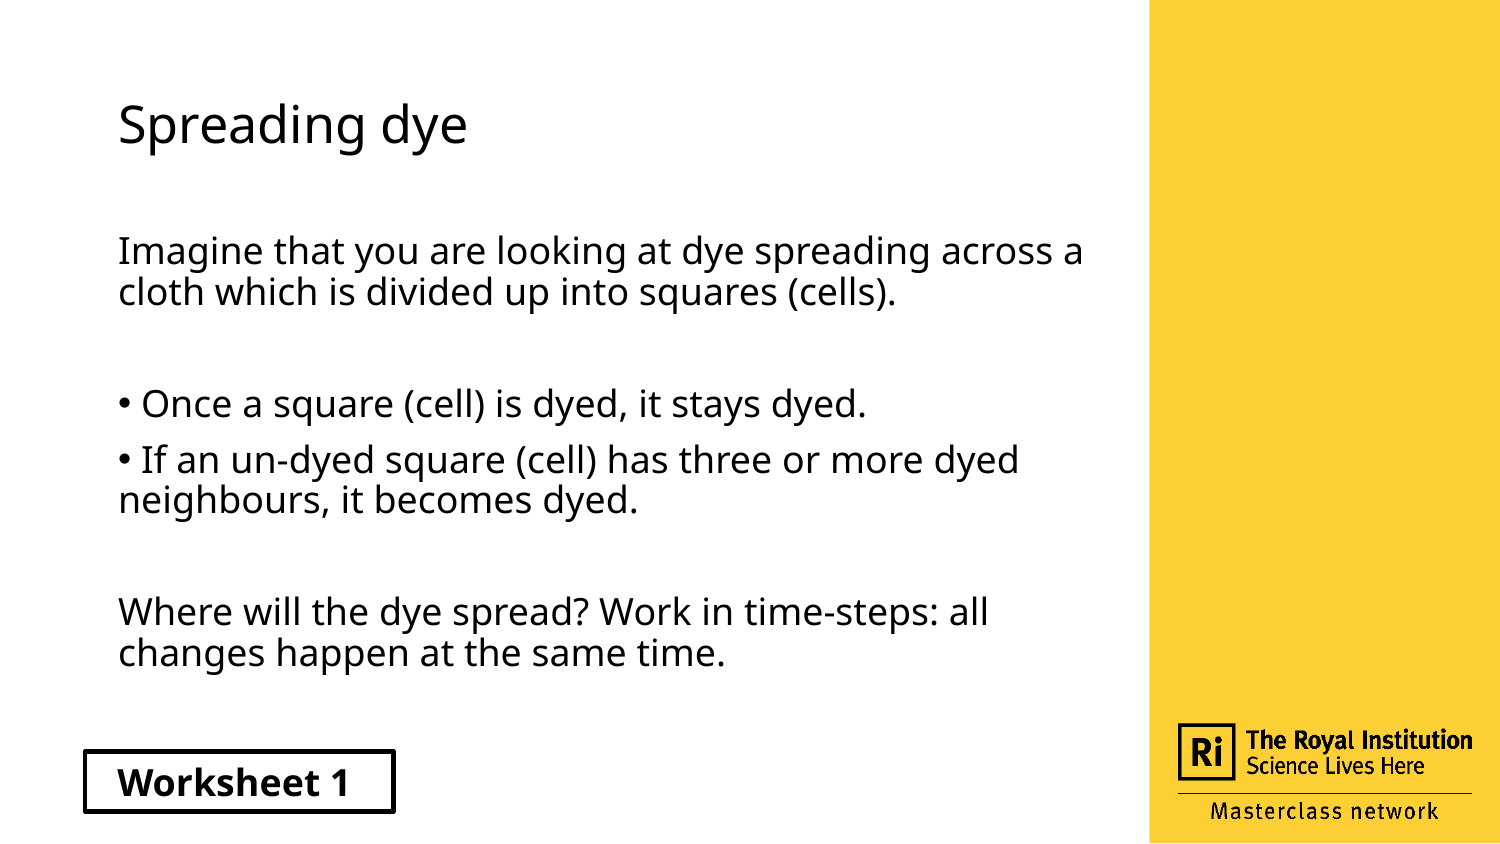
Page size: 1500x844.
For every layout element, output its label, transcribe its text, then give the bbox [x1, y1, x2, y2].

text_box Worksheet 1 [85, 751, 394, 812]
title Spreading dye [103, 44, 1397, 208]
picture [1149, 702, 1500, 844]
list Imagine that you are looking at dye spreading across a cloth which is divided up into squares (cells). Once a square (cell) is dyed, it stays dyed. If an un-dyed square (cell) has three or more dyed neighbours, it becomes dyed. Where will the dye spread? Work in time-steps: all changes happen at the same time. [103, 224, 1150, 760]
